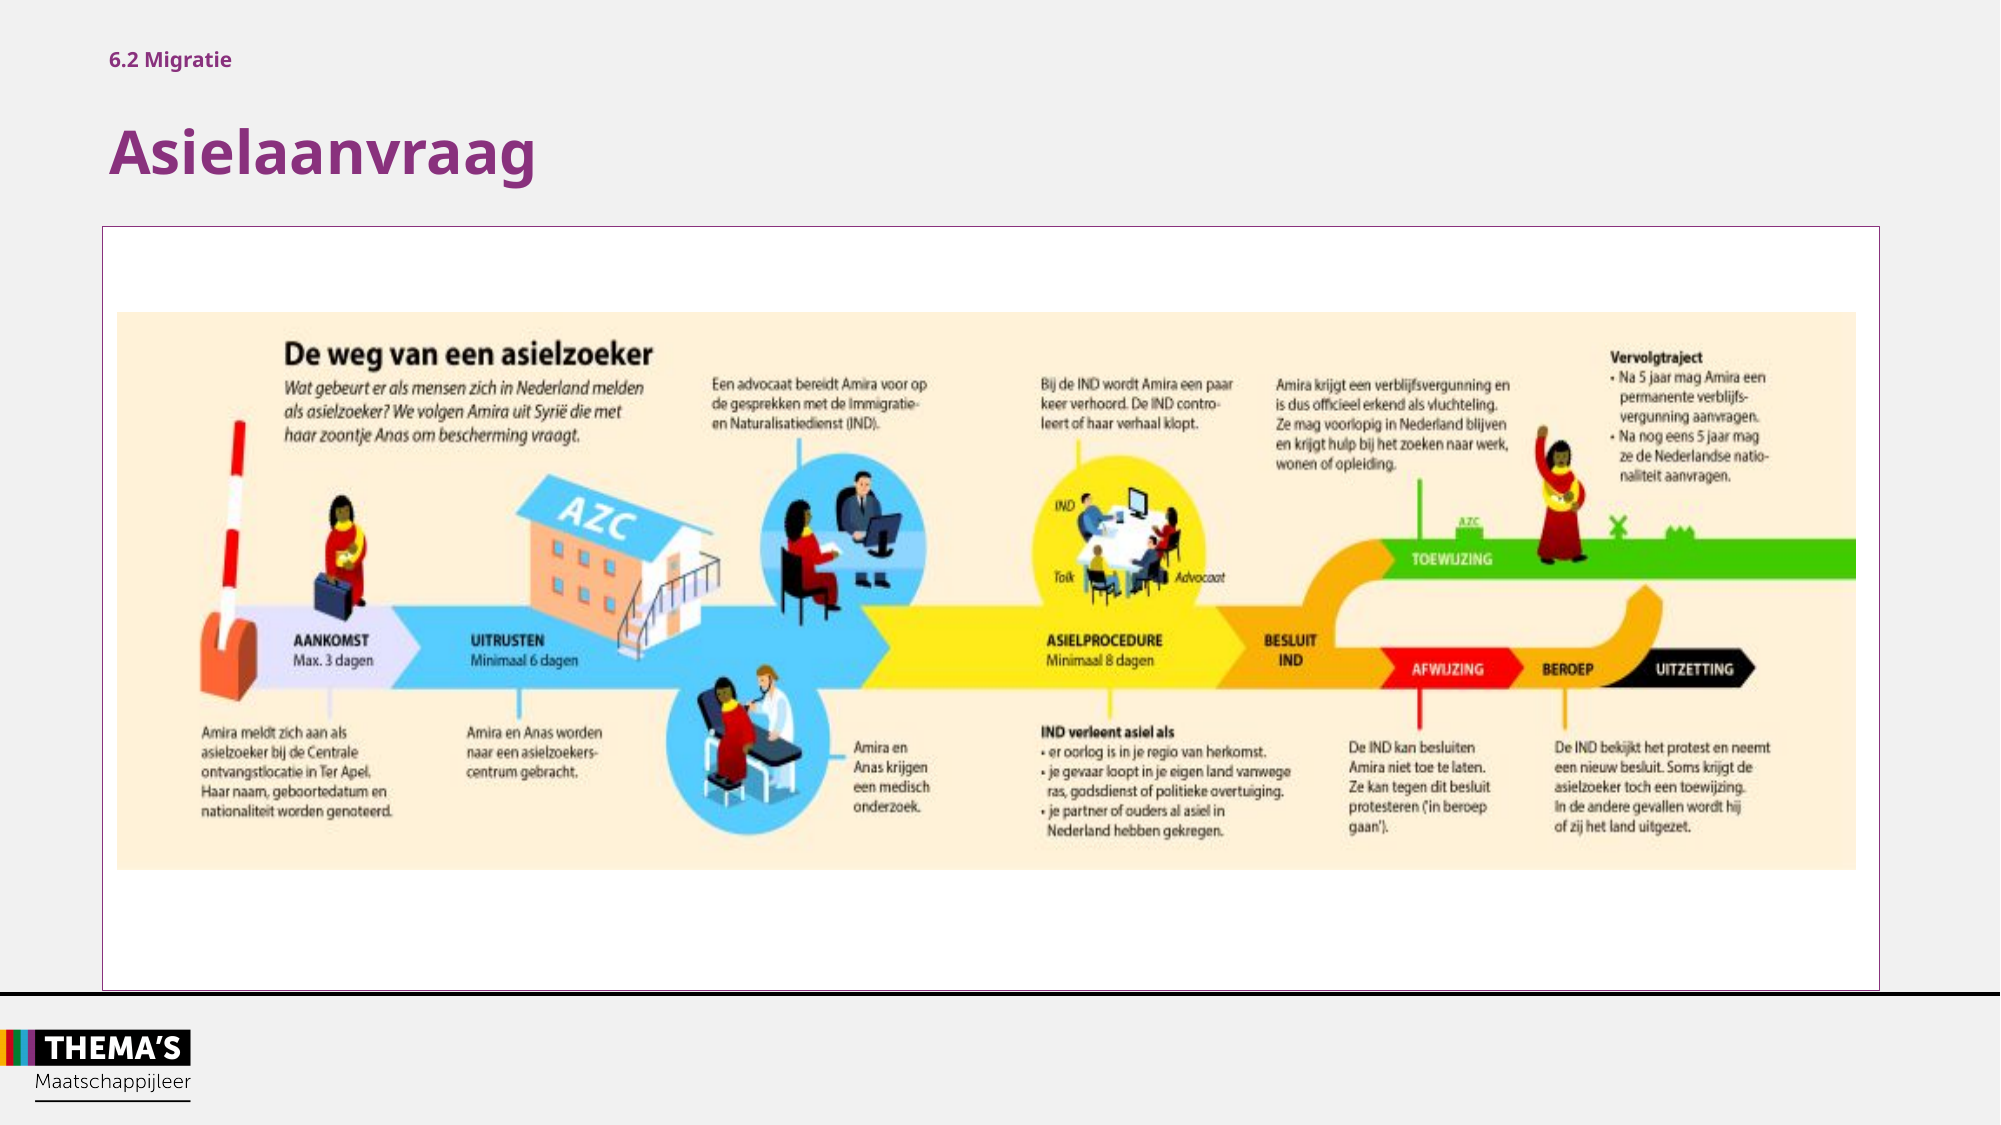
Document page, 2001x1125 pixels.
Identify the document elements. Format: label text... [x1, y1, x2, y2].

picture [0, 993, 203, 1125]
list [102, 226, 1880, 991]
list Asielaanvraag [94, 114, 1879, 205]
picture [116, 312, 1856, 870]
list 6.2 Migratie [94, 33, 941, 88]
